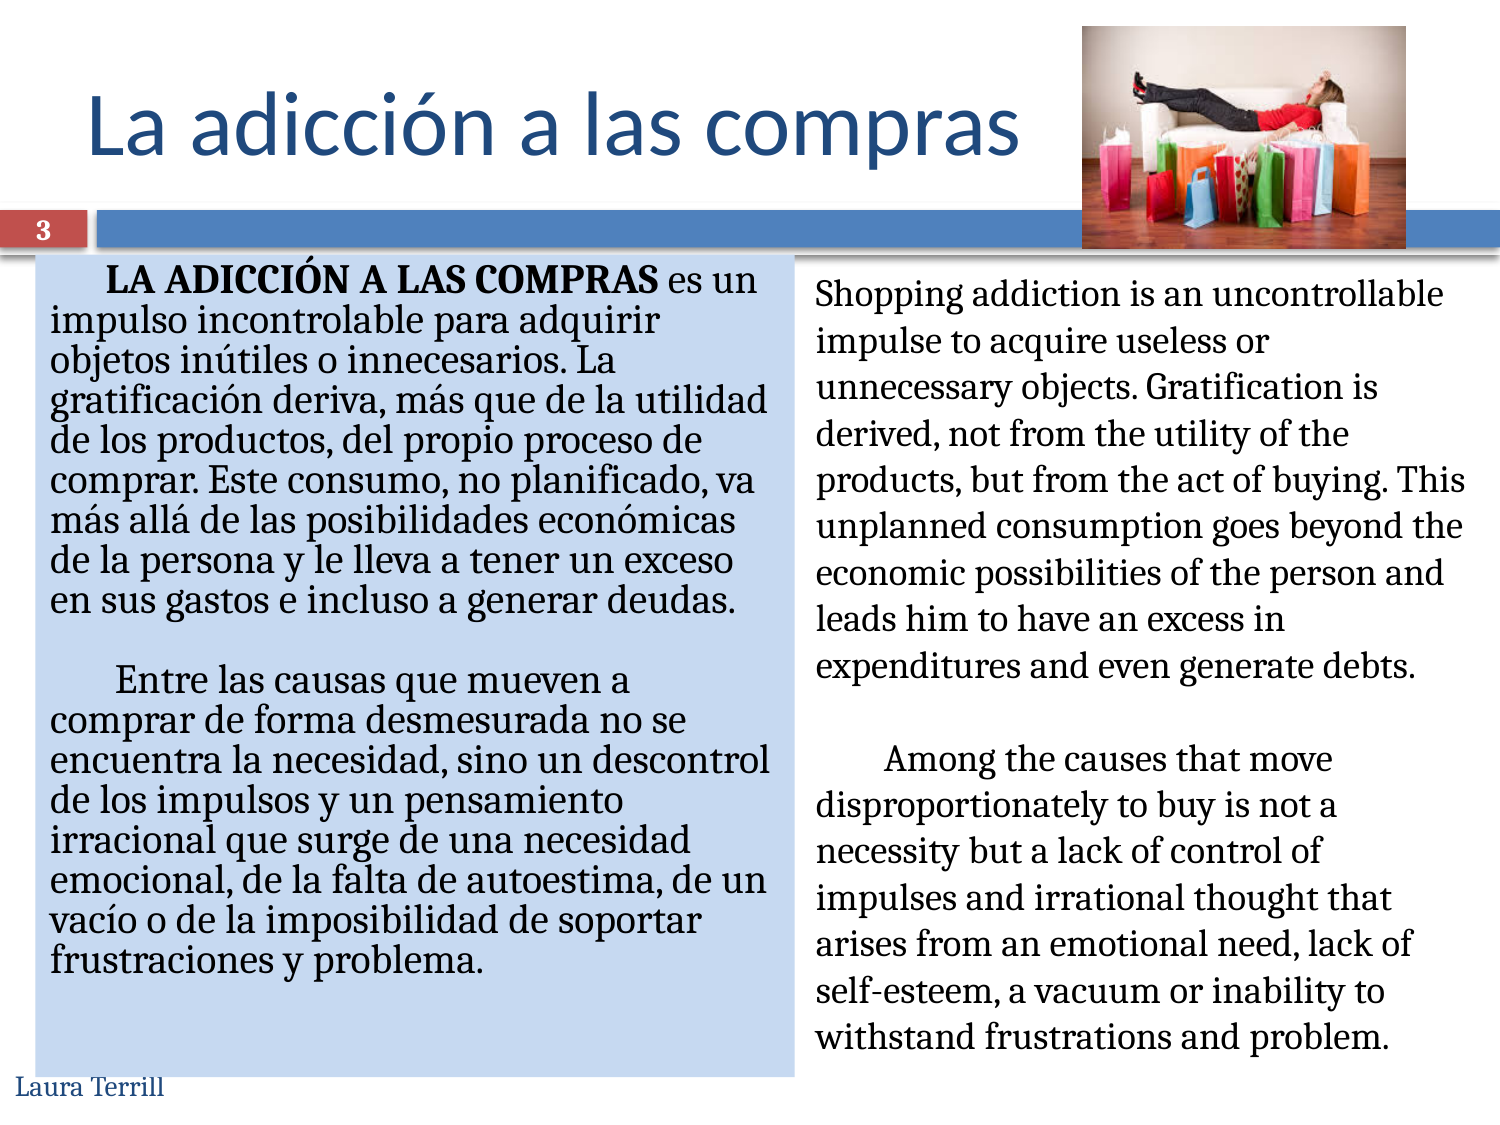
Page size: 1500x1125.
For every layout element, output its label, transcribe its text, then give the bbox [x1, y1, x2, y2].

list Shopping addiction is an uncontrollable impulse to acquire useless or unnecessary objects. Gratification is derived, not from the utility of the products, but from the act of buying. This unplanned consumption goes beyond the economic possibilities of the person and leads him to have an excess in expenditures and even generate debts. Among the causes that move disproportionately to buy is not a necessity but a lack of control of impulses and irrational thought that arises from an emotional need, lack of self-esteem, a vacuum or inability to withstand frustrations and problem. [801, 260, 1482, 1084]
list LA ADICCIÓN A LAS COMPRAS es un impulso incontrolable para adquirir objetos inútiles o innecesarios. La gratificación deriva, más que de la utilidad de los productos, del propio proceso de comprar. Este consumo, no planificado, va más allá de las posibilidades económicas de la persona y le lleva a tener un exceso en sus gastos e incluso a generar deudas. Entre las causas que mueven a comprar de forma desmesurada no se encuentra la necesidad, sino un descontrol de los impulsos y un pensamiento irracional que surge de una necesidad emocional, de la falta de autoestima, de un vacío o de la imposibilidad de soportar frustraciones y problema. [35, 254, 795, 1054]
slide_number 3 [0, 208, 88, 249]
footer Laura Terrill [0, 1054, 890, 1115]
title La adicción a las compras [71, 37, 1075, 200]
picture [1081, 26, 1406, 250]
